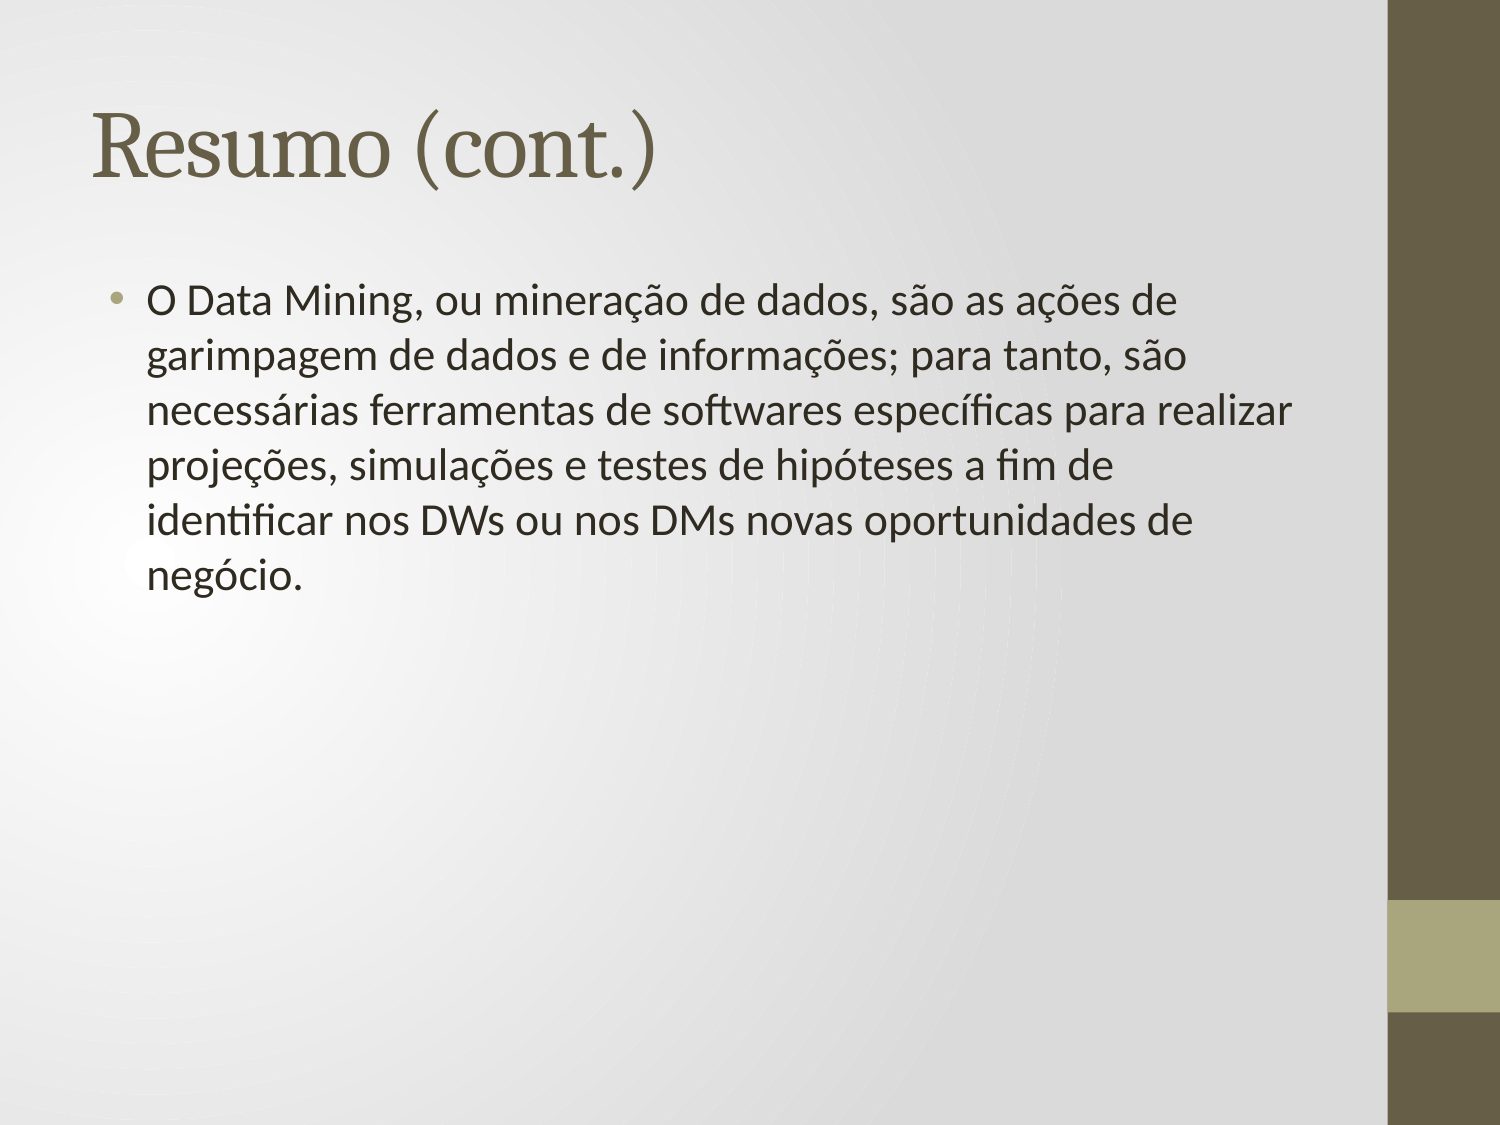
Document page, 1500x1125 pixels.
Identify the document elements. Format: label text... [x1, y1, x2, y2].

list O Data Mining, ou mineração de dados, são as ações de garimpagem de dados e de informações; para tanto, são necessárias ferramentas de softwares específicas para realizar projeções, simulações e testes de hipóteses a fim de identificar nos DWs ou nos DMs novas oportunidades de negócio. [75, 262, 1325, 1050]
title Resumo (cont.) [75, 45, 1325, 233]
